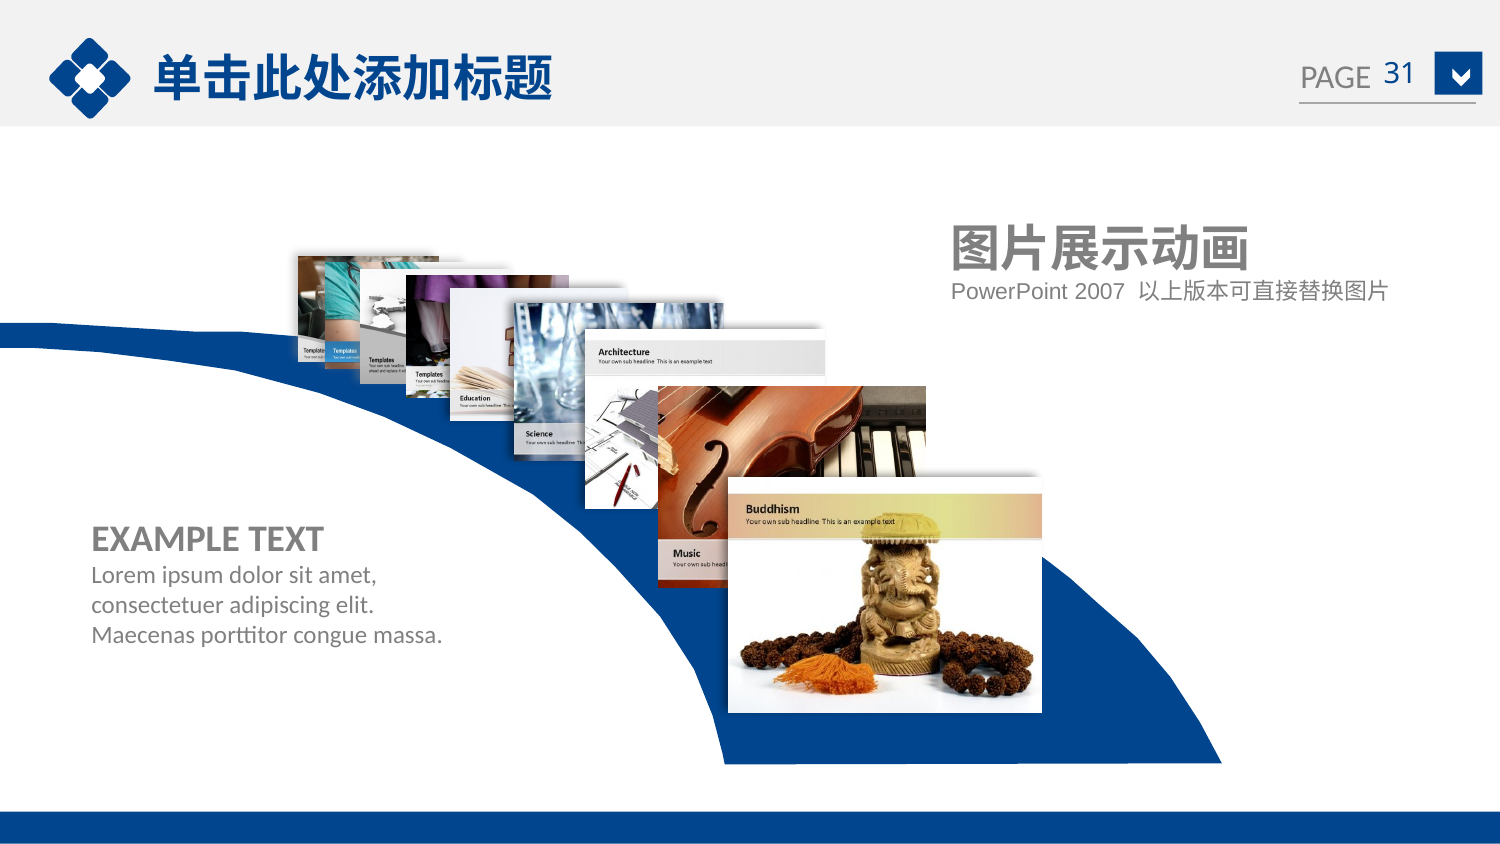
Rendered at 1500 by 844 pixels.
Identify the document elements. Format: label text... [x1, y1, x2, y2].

text_box EXAMPLE TEXT Lorem ipsum dolor sit amet, consectetuer adipiscing elit. Maecenas porttitor congue massa. [80, 508, 488, 655]
text_box 单击此处添加标题 [137, 38, 568, 114]
slide_number 31 [1364, 51, 1437, 97]
picture [298, 256, 1043, 713]
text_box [52, 41, 127, 115]
text_box 图片展示动画 PowerPoint 2007 以上版本可直接替换图片 [936, 209, 1446, 312]
text_box [0, 320, 1224, 767]
